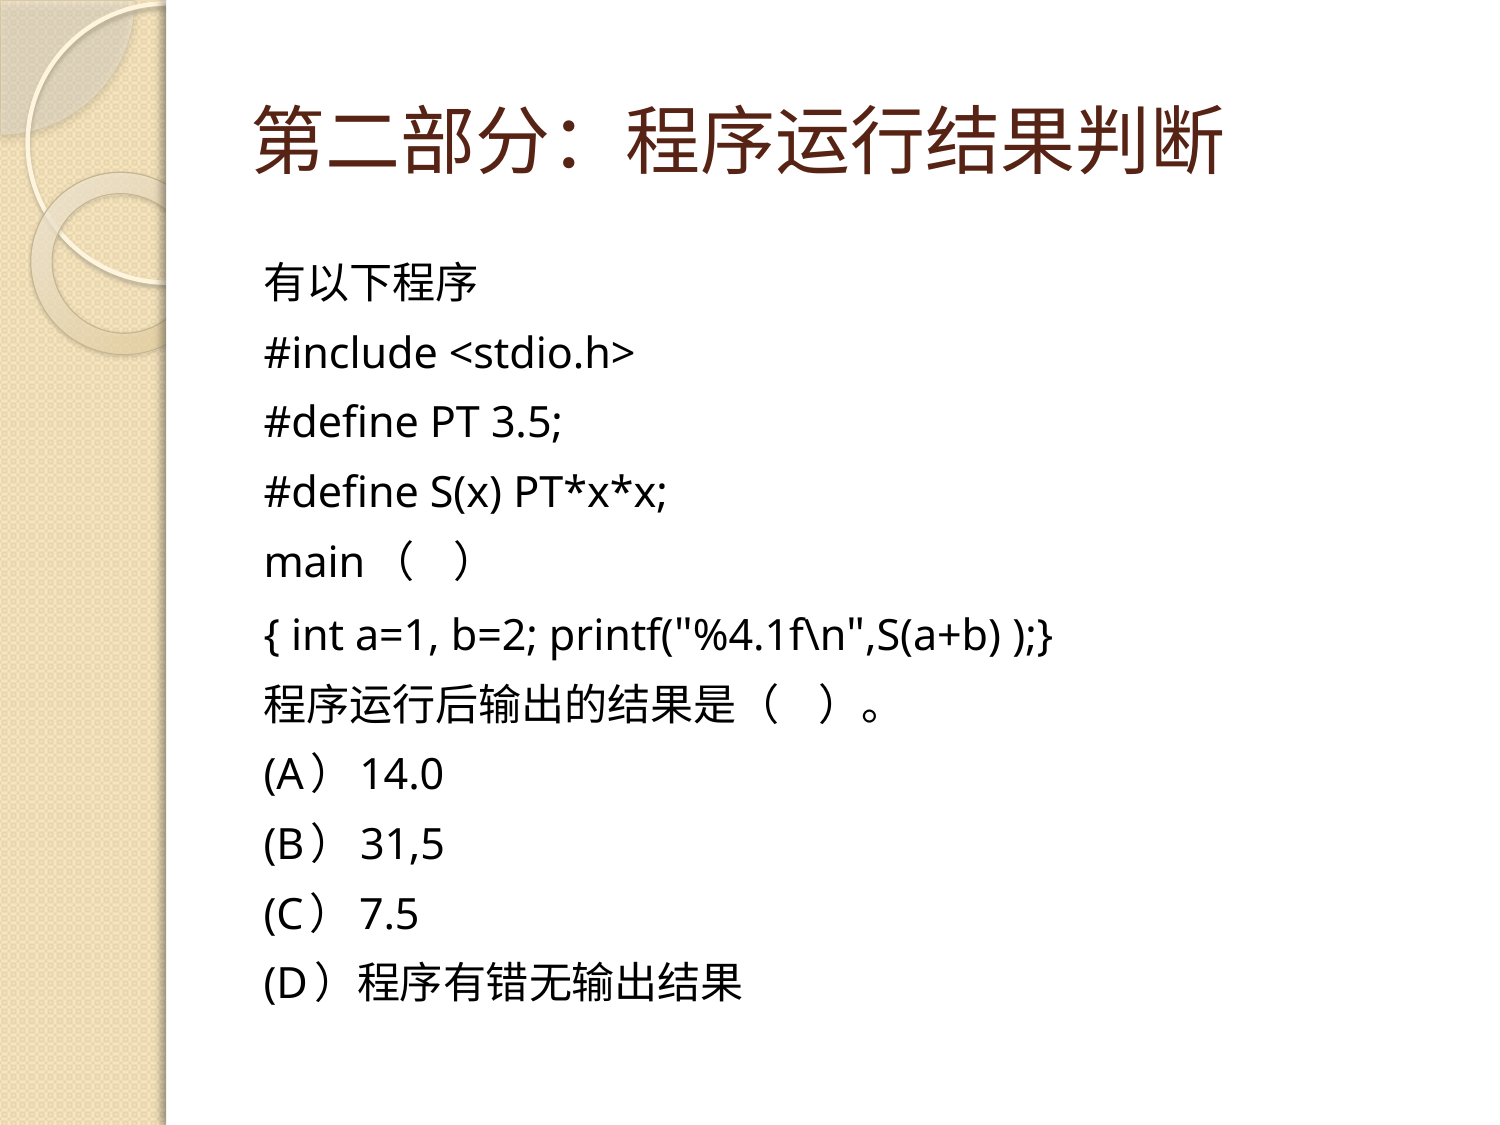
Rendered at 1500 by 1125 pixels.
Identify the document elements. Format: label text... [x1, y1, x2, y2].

title 第二部分：程序运行结果判断 [235, 45, 1466, 233]
list 有以下程序 #include <stdio.h> #define PT 3.5; #define S(x) PT*x*x; main（ ） { int a=1, b=2; printf("%4.1f\n",S(a+b) );} 程序运行后输出的结果是（ ）。 (A）14.0 (B）31,5 (C）7.5 (D）程序有错无输出结果 [235, 237, 1466, 1025]
